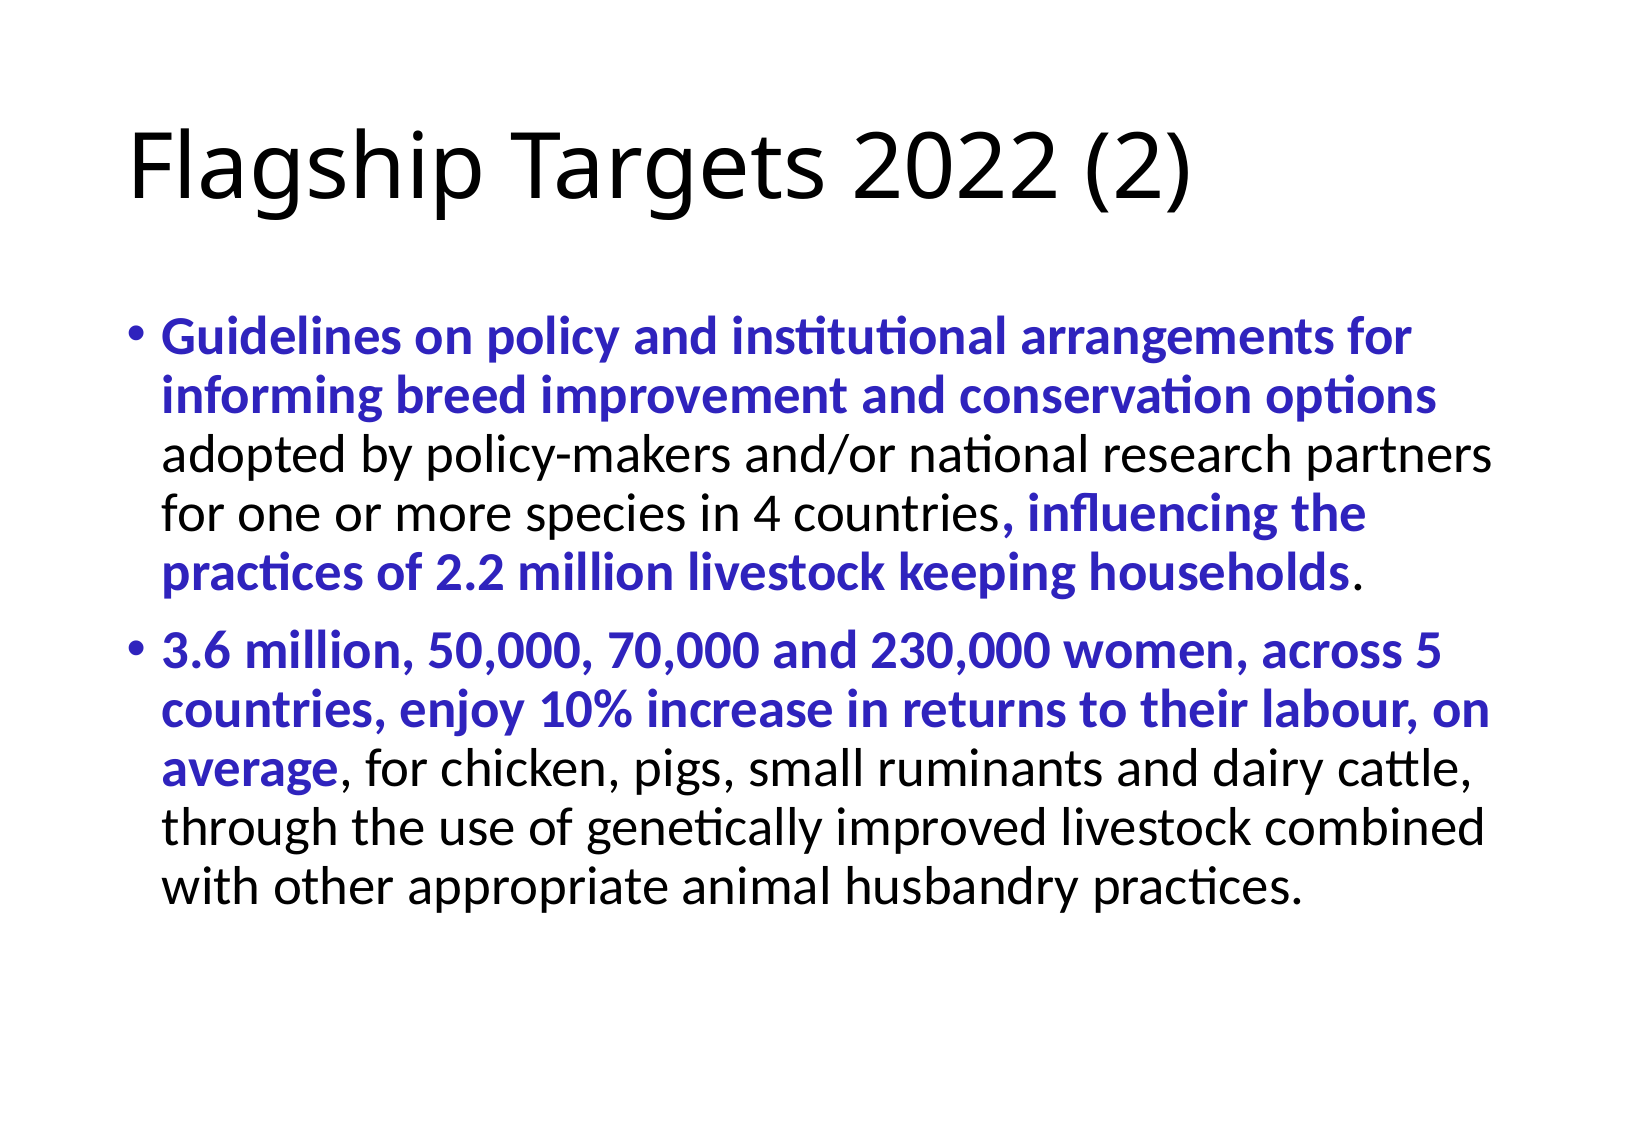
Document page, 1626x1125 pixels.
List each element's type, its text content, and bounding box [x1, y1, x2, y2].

title Flagship Targets 2022 (2) [111, 59, 1514, 278]
list Guidelines on policy and institutional arrangements for informing breed improvement and conservation options adopted by policy-makers and/or national research partners for one or more species in 4 countries, influencing the practices of 2.2 million livestock keeping households. 3.6 million, 50,000, 70,000 and 230,000 women, across 5 countries, enjoy 10% increase in returns to their labour, on average, for chicken, pigs, small ruminants and dairy cattle, through the use of genetically improved livestock combined with other appropriate animal husbandry practices. [111, 299, 1514, 1014]
